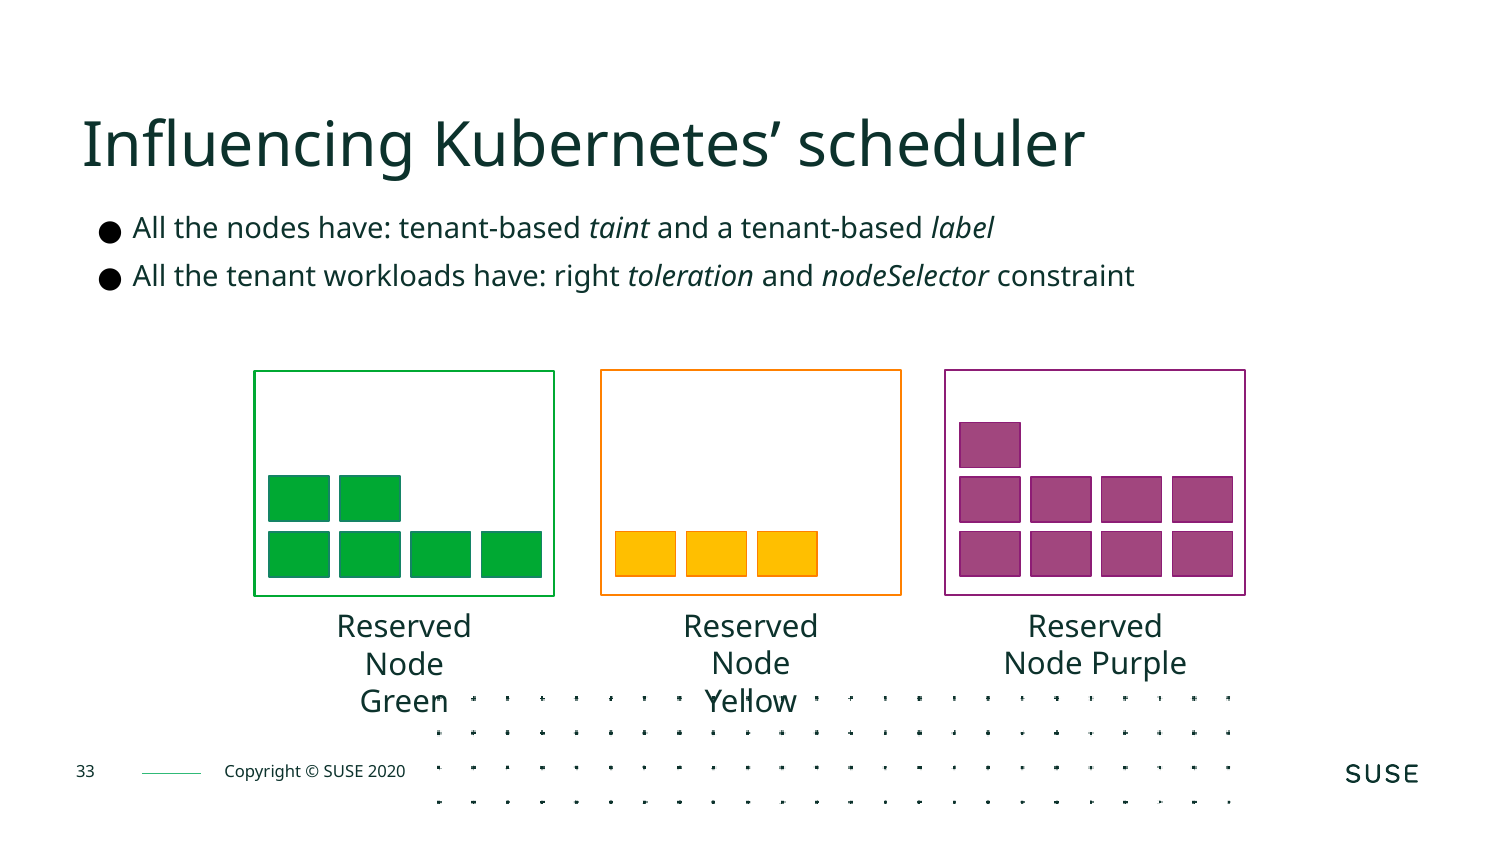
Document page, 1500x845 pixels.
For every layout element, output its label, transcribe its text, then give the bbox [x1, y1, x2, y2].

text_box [254, 370, 555, 725]
picture [1346, 764, 1418, 783]
picture [437, 696, 1255, 815]
text_box All the nodes have: tenant-based taint and a tenant-based label All the tenant workloads have: right toleration and nodeSelector constraint [82, 202, 1299, 299]
text_box Influencing Kubernetes’ scheduler [82, 103, 1453, 260]
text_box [600, 370, 902, 725]
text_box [945, 370, 1246, 725]
